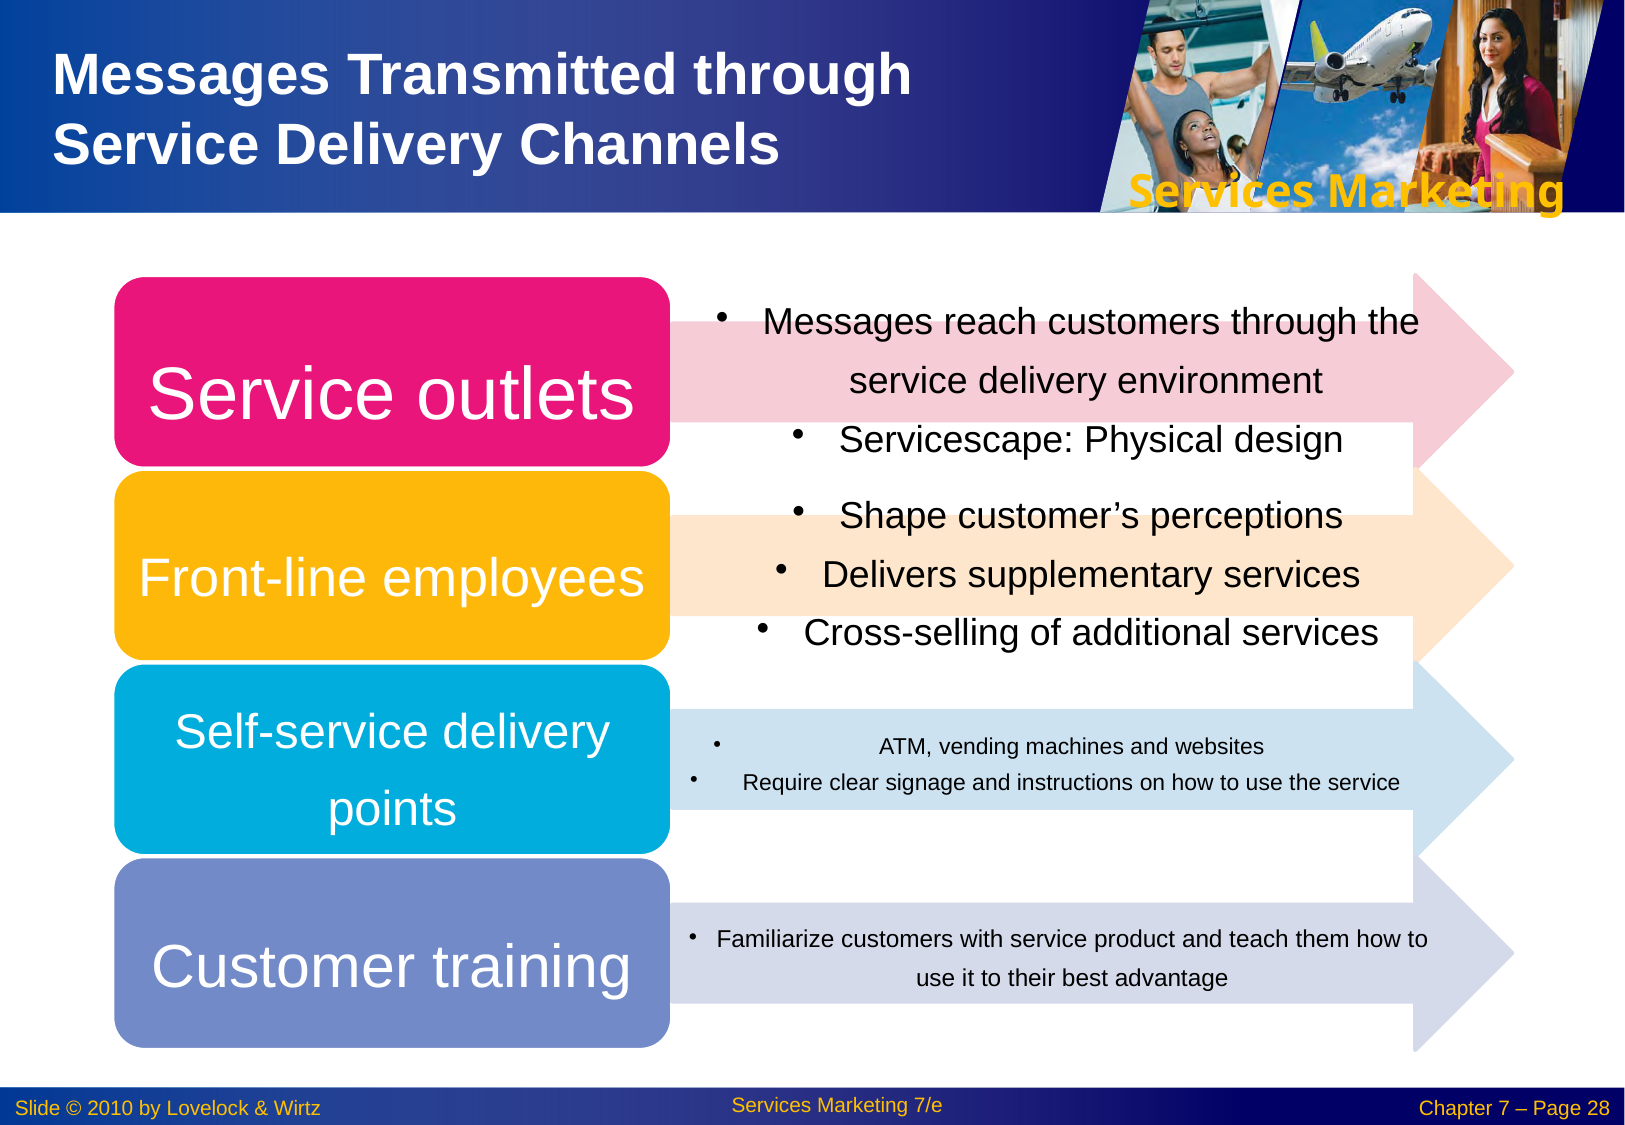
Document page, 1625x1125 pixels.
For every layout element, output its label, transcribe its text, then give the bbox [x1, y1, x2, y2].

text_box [111, 274, 1513, 1051]
picture [1546, 187, 1556, 202]
picture [1162, 186, 1172, 192]
picture [1100, 0, 1604, 213]
title Messages Transmitted through Service Delivery Channels [36, 37, 1088, 176]
